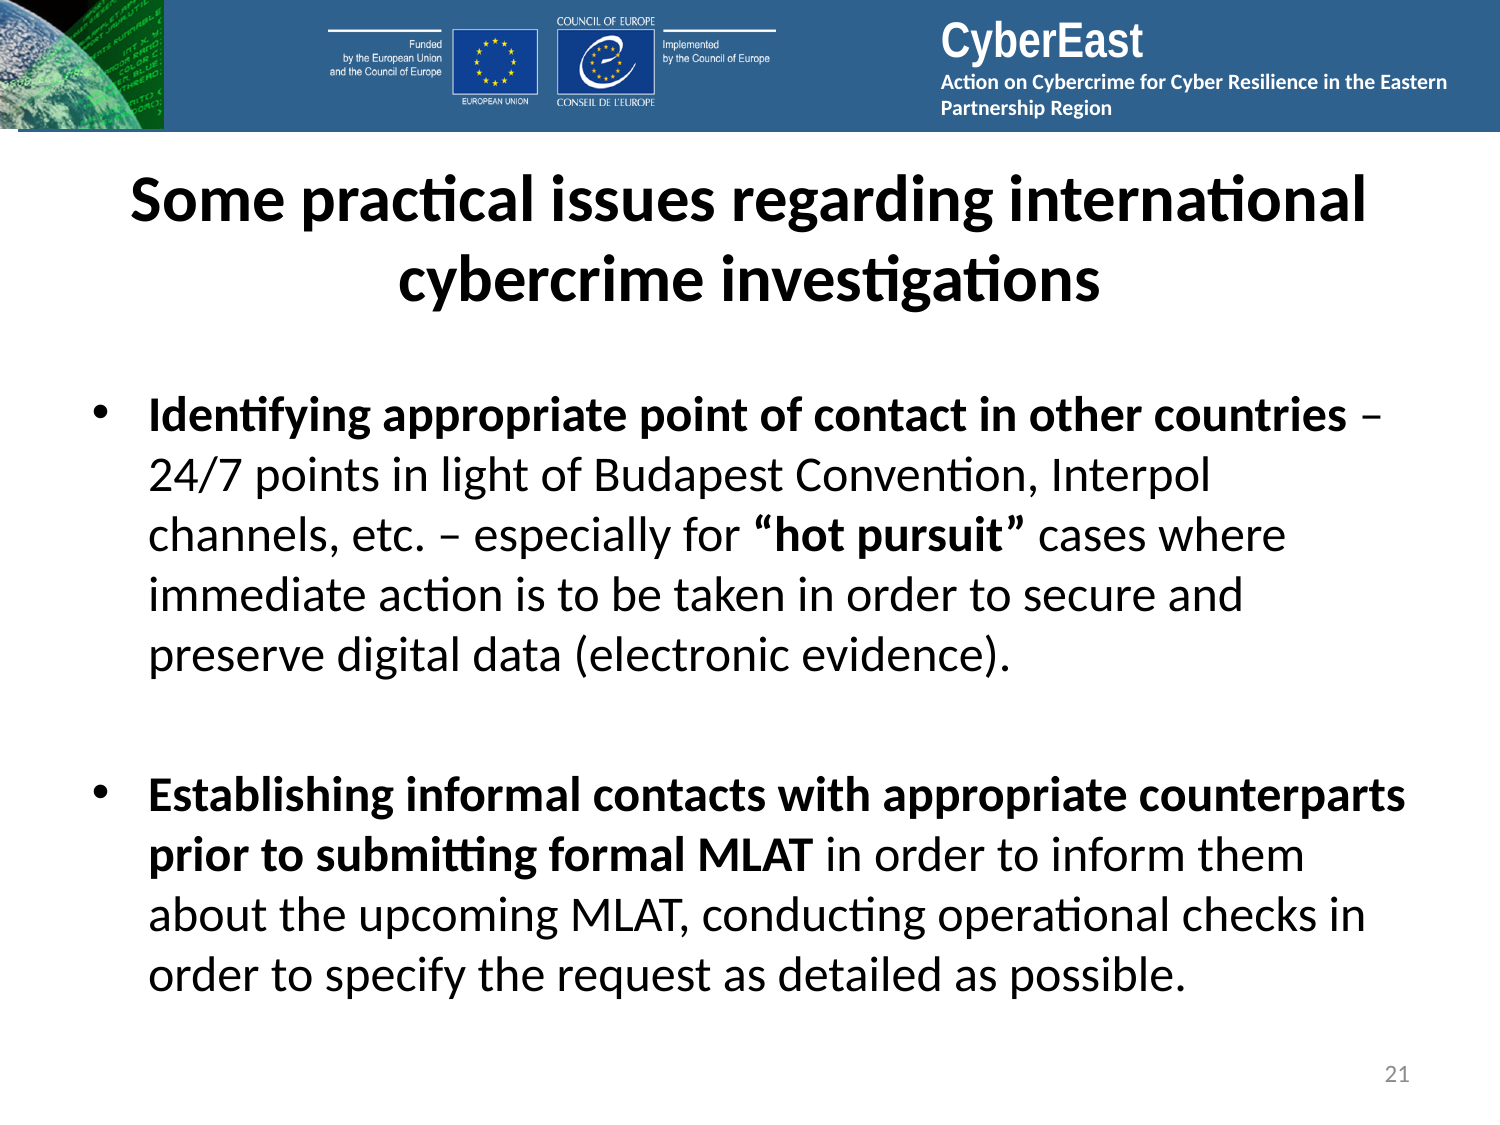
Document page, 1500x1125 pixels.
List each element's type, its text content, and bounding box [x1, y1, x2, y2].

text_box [0, 0, 1500, 132]
slide_number 21 [1074, 1042, 1425, 1103]
list Identifying appropriate point of contact in other countries – 24/7 points in light of Budapest Convention, Interpol channels, etc. – especially for “hot pursuit” cases where immediate action is to be taken in order to secure and preserve digital data (electronic evidence). Establishing informal contacts with appropriate counterparts prior to submitting formal MLAT in order to inform them about the upcoming MLAT, conducting operational checks in order to specify the request as detailed as possible. [76, 373, 1427, 1081]
title Some practical issues regarding international cybercrime investigations [75, 141, 1425, 329]
